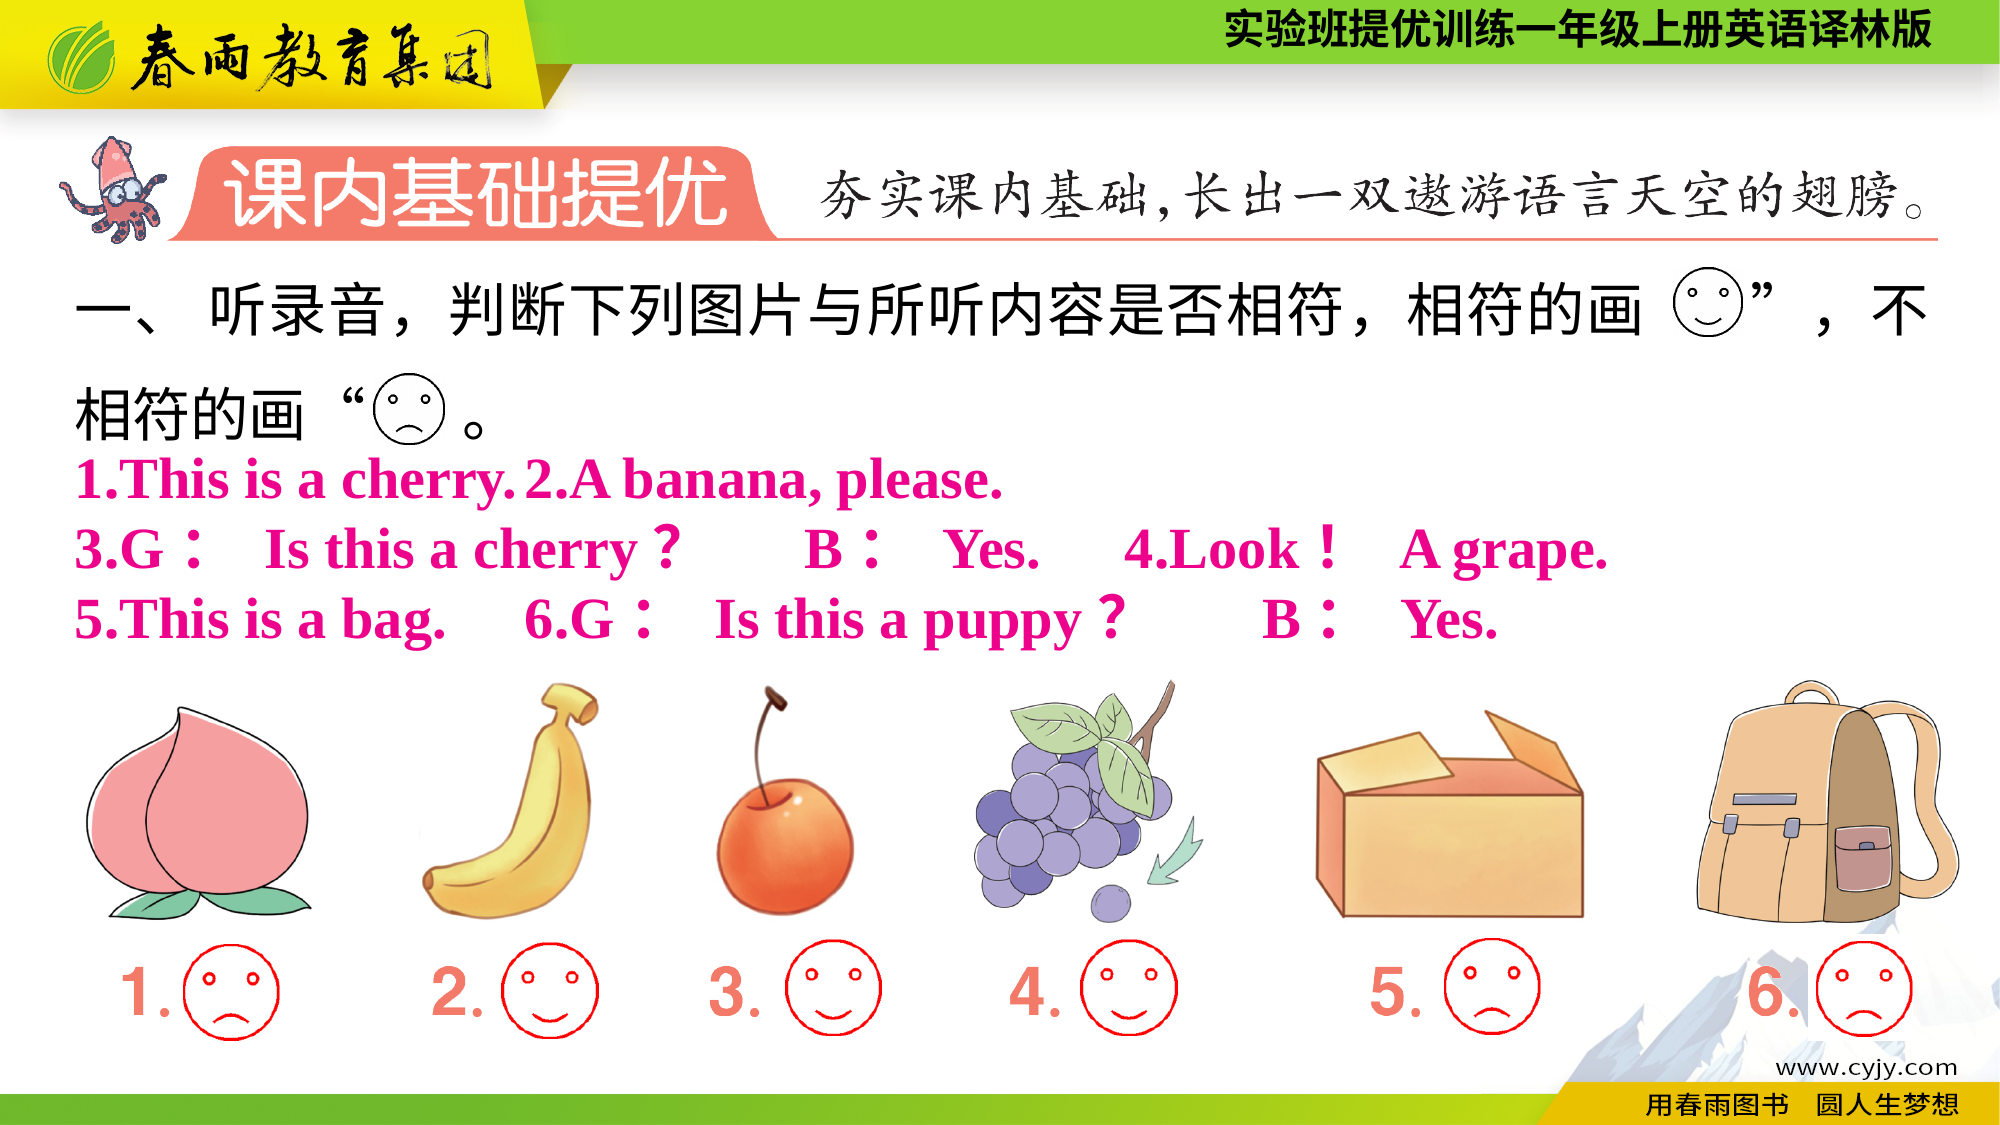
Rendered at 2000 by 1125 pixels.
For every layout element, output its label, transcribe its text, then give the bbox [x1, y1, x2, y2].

list 1.This is a cherry. 2.A banana, please. 3.G： Is this a cherry？ B： Yes. 4.Look！ A grape. 5.This is a bag. 6.G： Is this a puppy？ B： Yes. [59, 456, 1944, 659]
text_box 一、 听录音，判断下列图片与所听内容是否相符，相符的画“ ”，不相符的画“ ”。 [59, 250, 1944, 456]
picture [0, 0, 2000, 1125]
